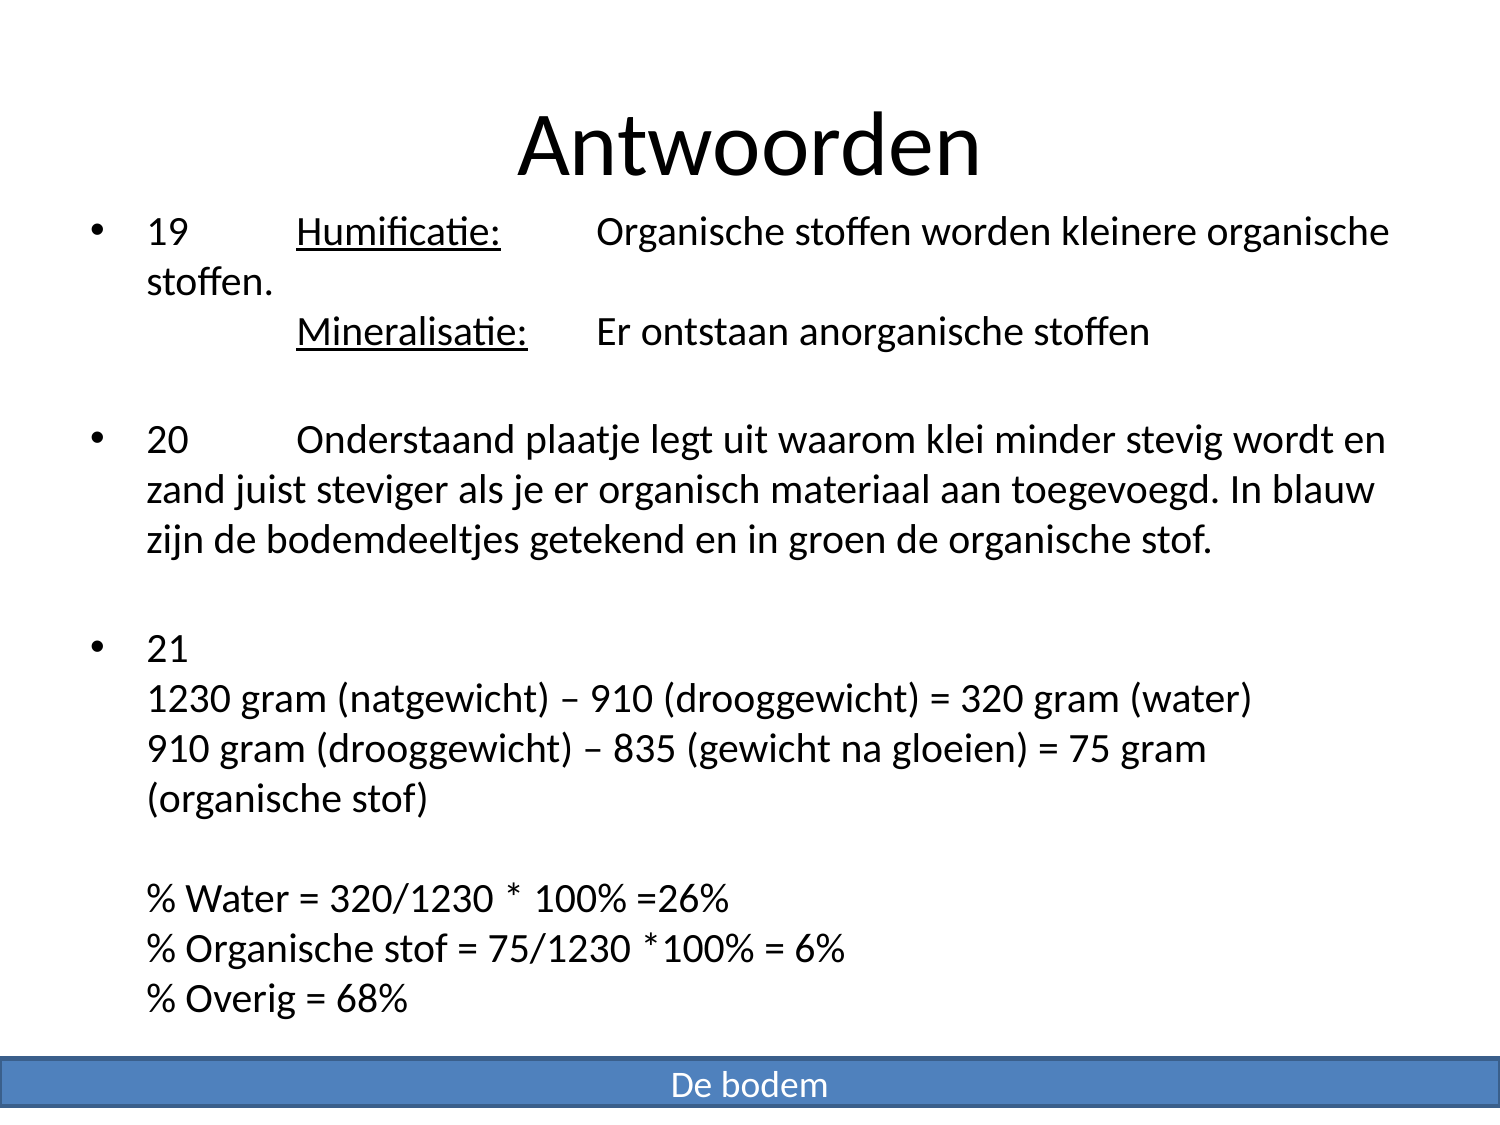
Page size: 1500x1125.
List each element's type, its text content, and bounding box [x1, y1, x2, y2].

list 19 Humificatie: Organische stoffen worden kleinere organische stoffen. Mineralisatie: Er ontstaan anorganische stoffen 20 Onderstaand plaatje legt uit waarom klei minder stevig wordt en zand juist steviger als je er organisch materiaal aan toegevoegd. In blauw zijn de bodemdeeltjes getekend en in groen de organische stof. 21 1230 gram (natgewicht) – 910 (drooggewicht) = 320 gram (water) 910 gram (drooggewicht) – 835 (gewicht na gloeien) = 75 gram (organische stof) % Water = 320/1230 * 100% =26% % Organische stof = 75/1230 *100% = 6% % Overig = 68% [75, 196, 1425, 1056]
title Antwoorden [75, 45, 1425, 196]
text_box De bodem [0, 1056, 1500, 1108]
